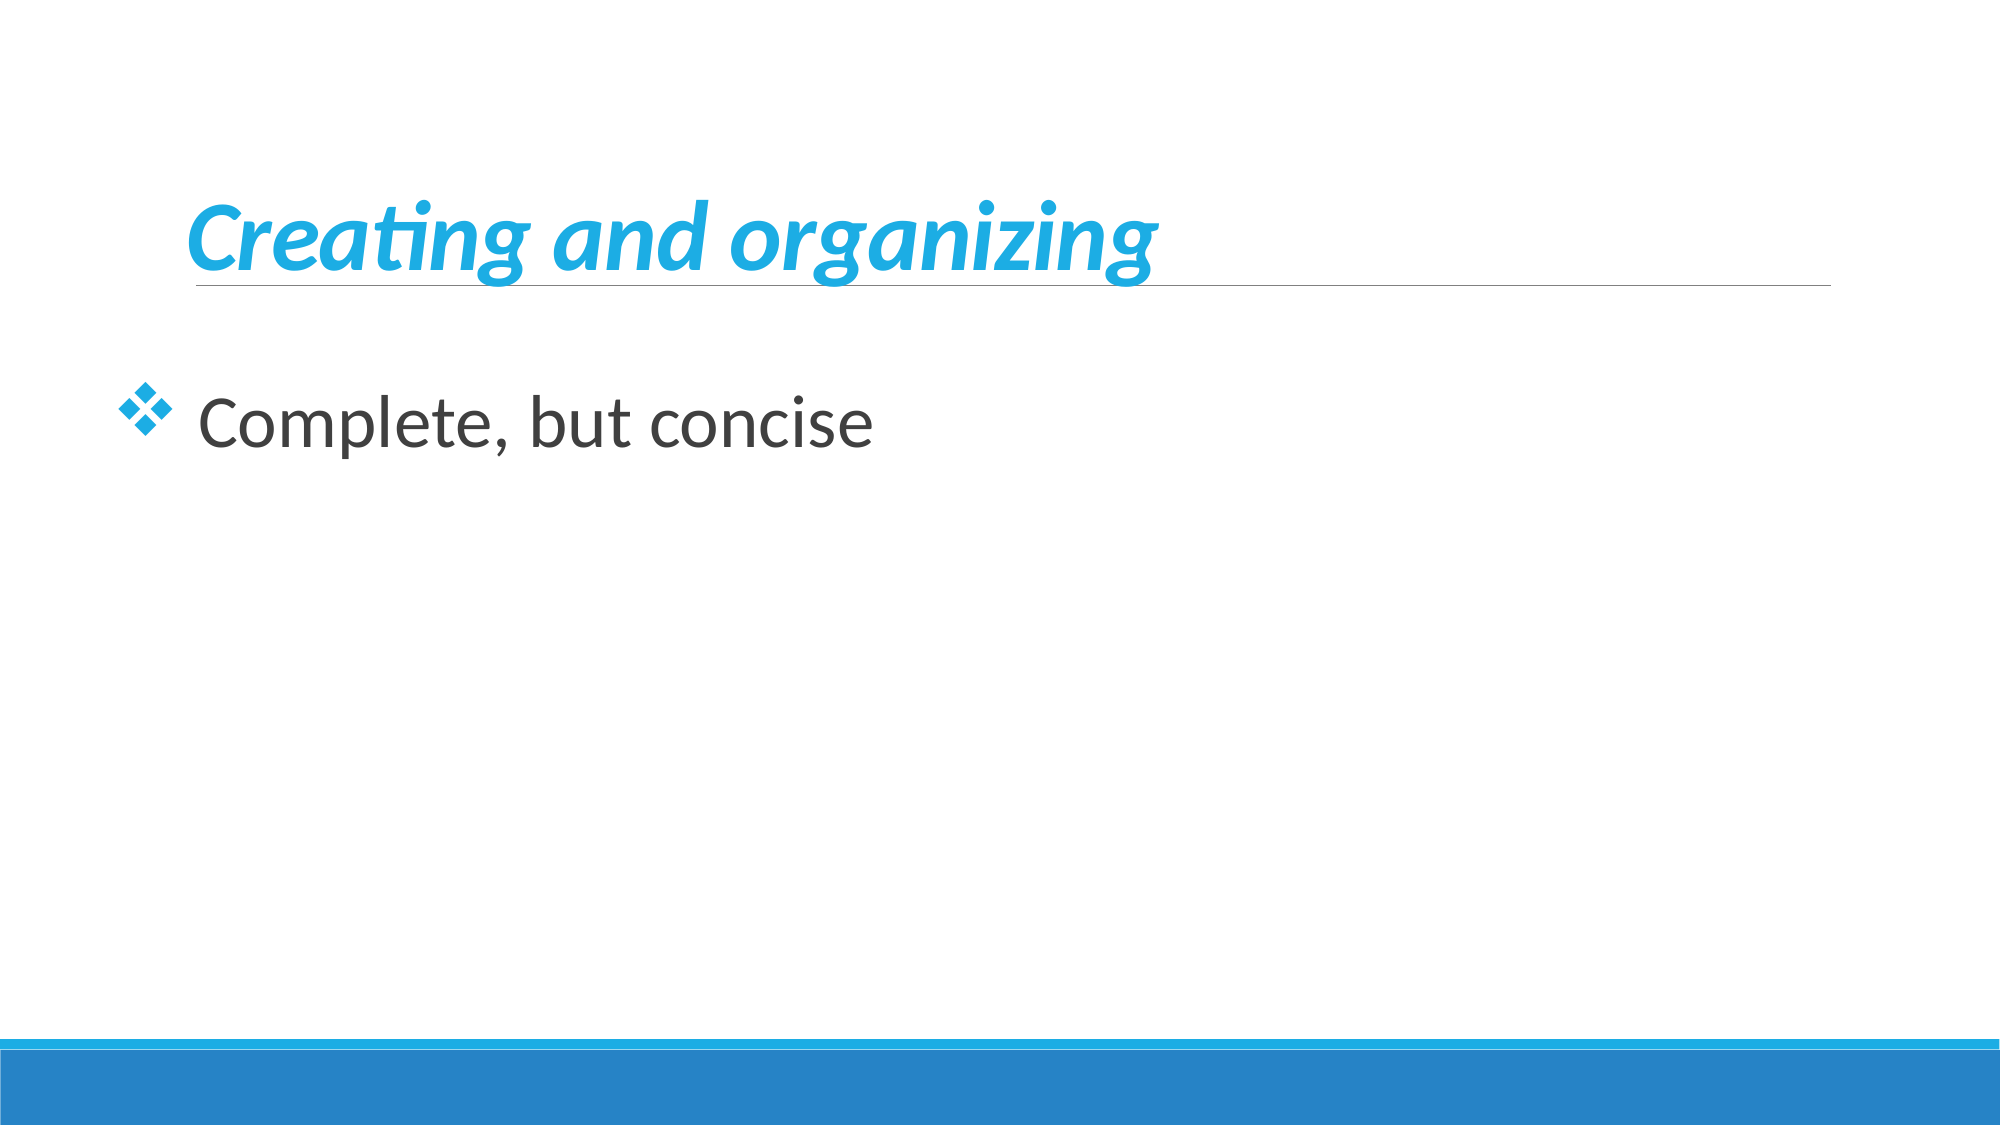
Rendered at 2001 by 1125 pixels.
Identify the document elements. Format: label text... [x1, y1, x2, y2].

list Complete, but concise [112, 375, 1935, 1021]
title Creating and organizing [171, 85, 1584, 299]
